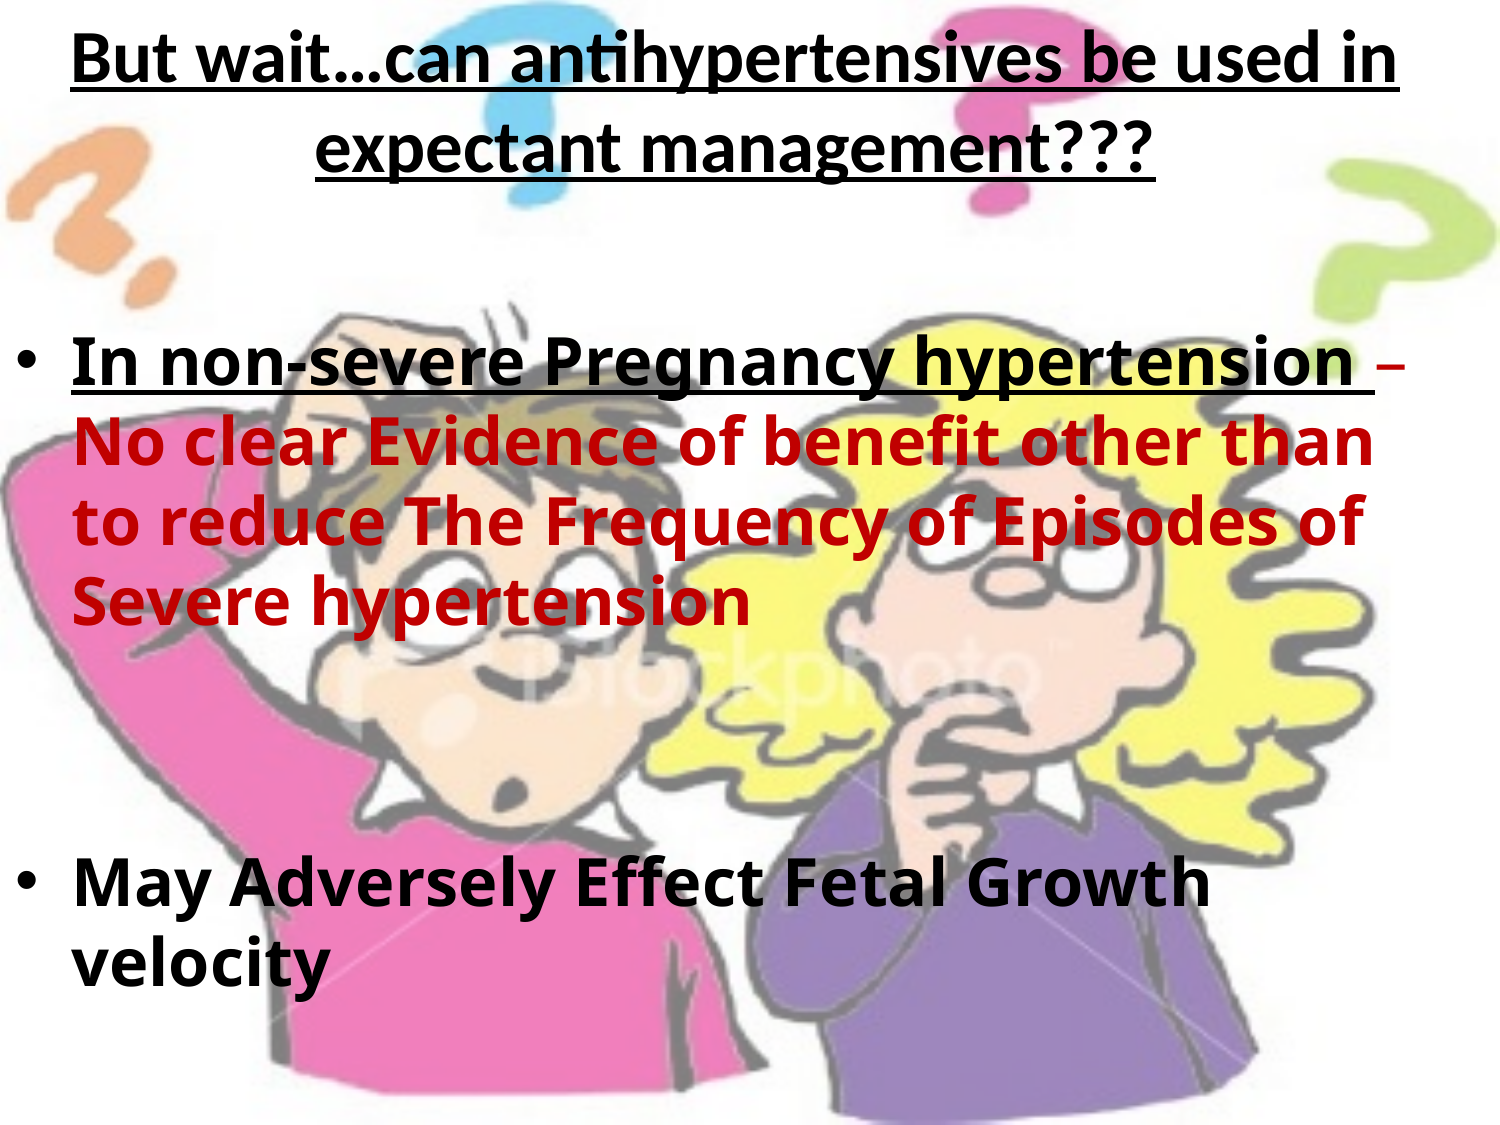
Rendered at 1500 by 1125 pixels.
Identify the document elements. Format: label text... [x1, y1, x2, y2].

list In non-severe Pregnancy hypertension – No clear Evidence of benefit other than to reduce The Frequency of Episodes of Severe hypertension May Adversely Effect Fetal Growth velocity [0, 30, 1442, 1024]
title But wait…can antihypertensives be used in expectant management??? [0, 3, 1471, 192]
